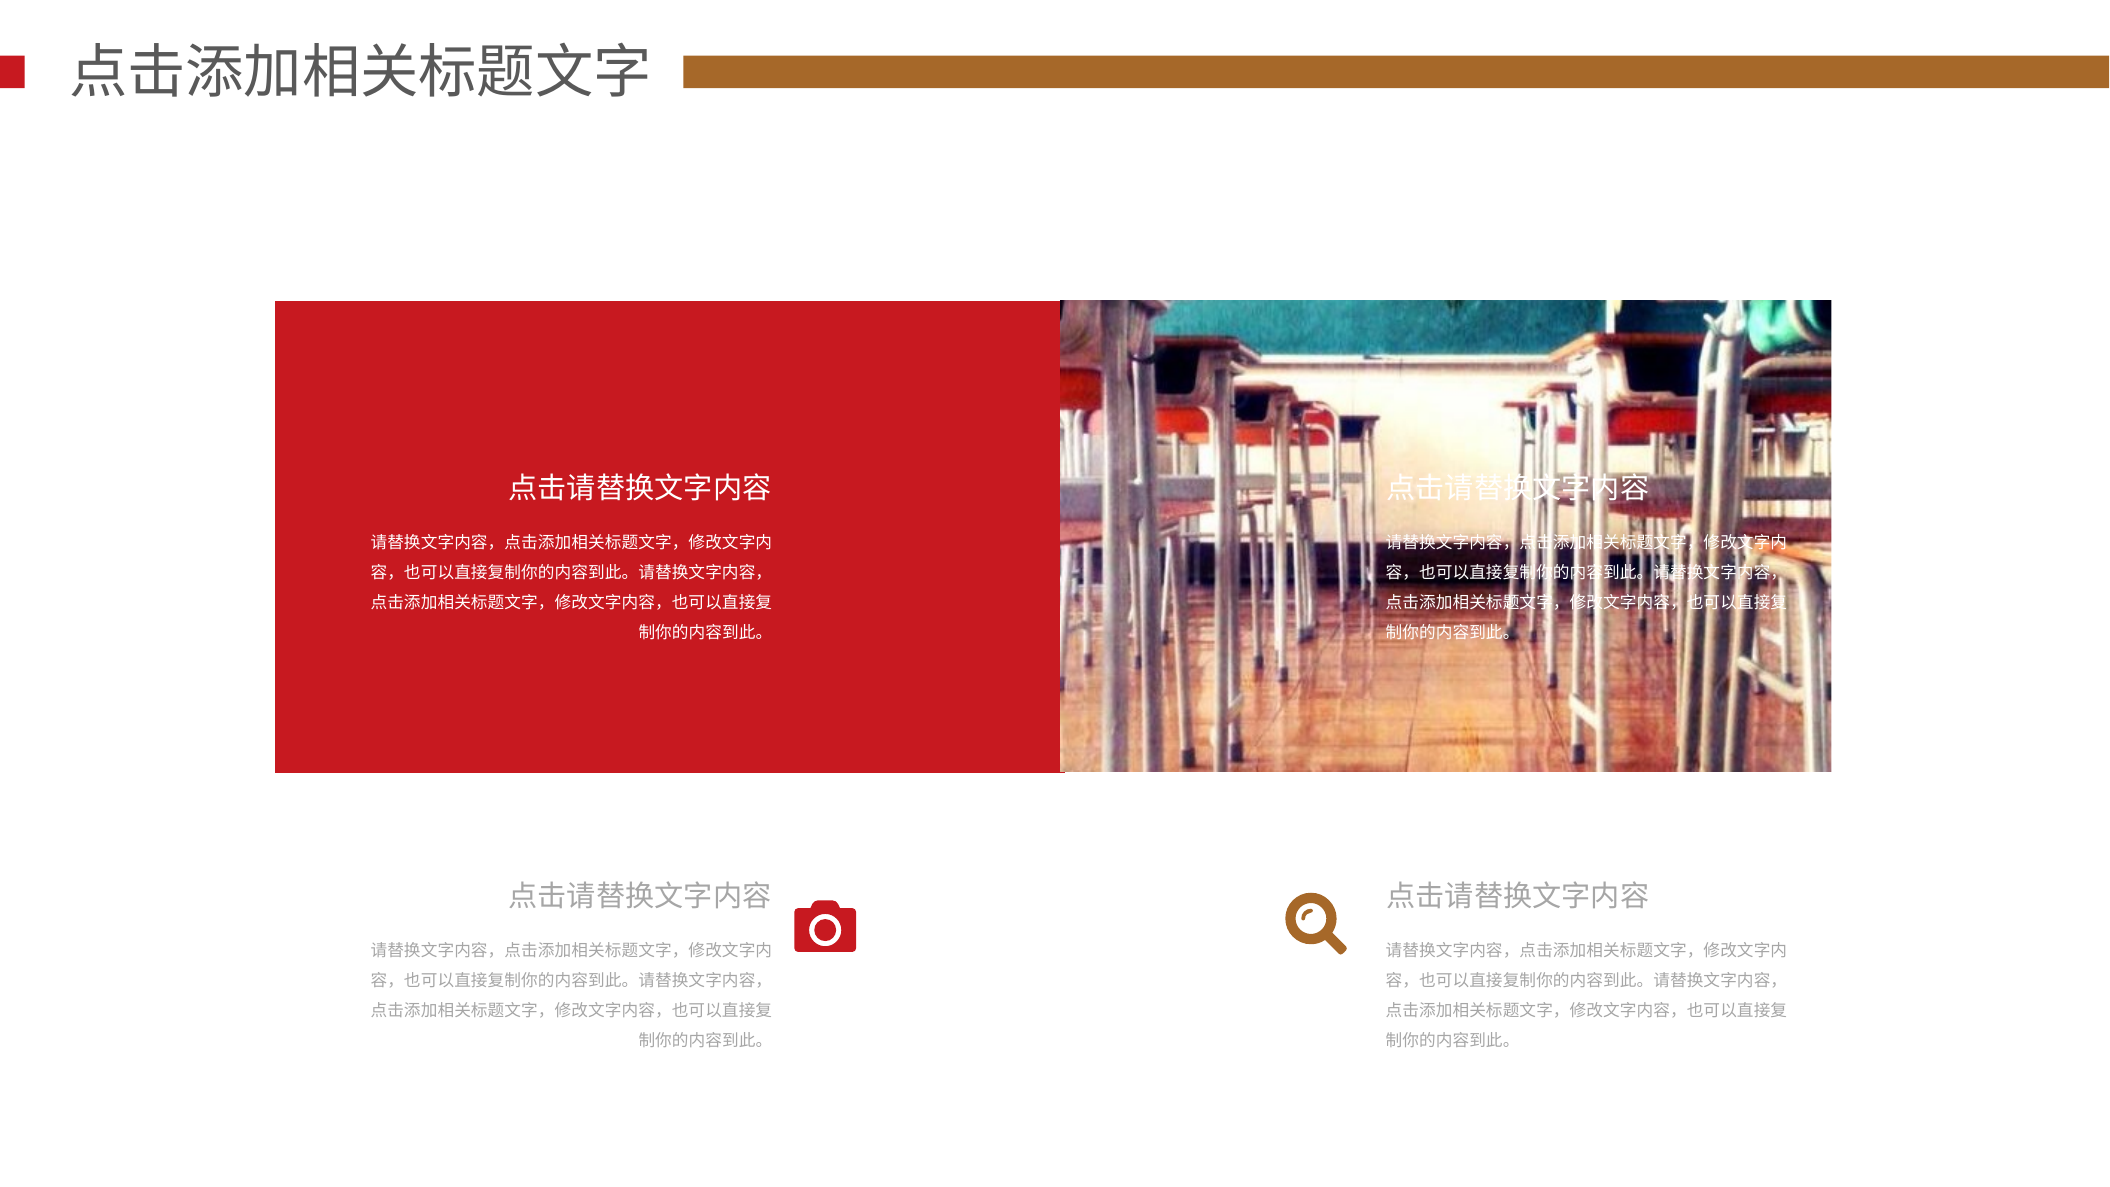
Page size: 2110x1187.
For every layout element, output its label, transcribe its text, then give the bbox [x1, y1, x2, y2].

text_box 请替换文字内容，点击添加相关标题文字，修改文字内容，也可以直接复制你的内容到此。请替换文字内容，点击添加相关标题文字，修改文字内容，也可以直接复制你的内容到此。 [1369, 514, 1814, 651]
text_box 请替换文字内容，点击添加相关标题文字，修改文字内容，也可以直接复制你的内容到此。请替换文字内容，点击添加相关标题文字，修改文字内容，也可以直接复制你的内容到此。 [1369, 921, 1814, 1058]
text_box 点击请替换文字内容 [491, 461, 788, 513]
text_box [1285, 892, 1347, 955]
text_box [274, 300, 1065, 773]
text_box 点击请替换文字内容 [1370, 461, 1667, 513]
text_box 点击添加相关标题文字 [54, 26, 667, 112]
text_box [794, 900, 857, 952]
text_box 点击请替换文字内容 [1370, 869, 1667, 921]
text_box 请替换文字内容，点击添加相关标题文字，修改文字内容，也可以直接复制你的内容到此。请替换文字内容，点击添加相关标题文字，修改文字内容，也可以直接复制你的内容到此。 [344, 921, 789, 1058]
text_box 请替换文字内容，点击添加相关标题文字，修改文字内容，也可以直接复制你的内容到此。请替换文字内容，点击添加相关标题文字，修改文字内容，也可以直接复制你的内容到此。 [344, 514, 789, 651]
text_box [1060, 300, 1832, 772]
text_box 点击请替换文字内容 [491, 869, 788, 921]
